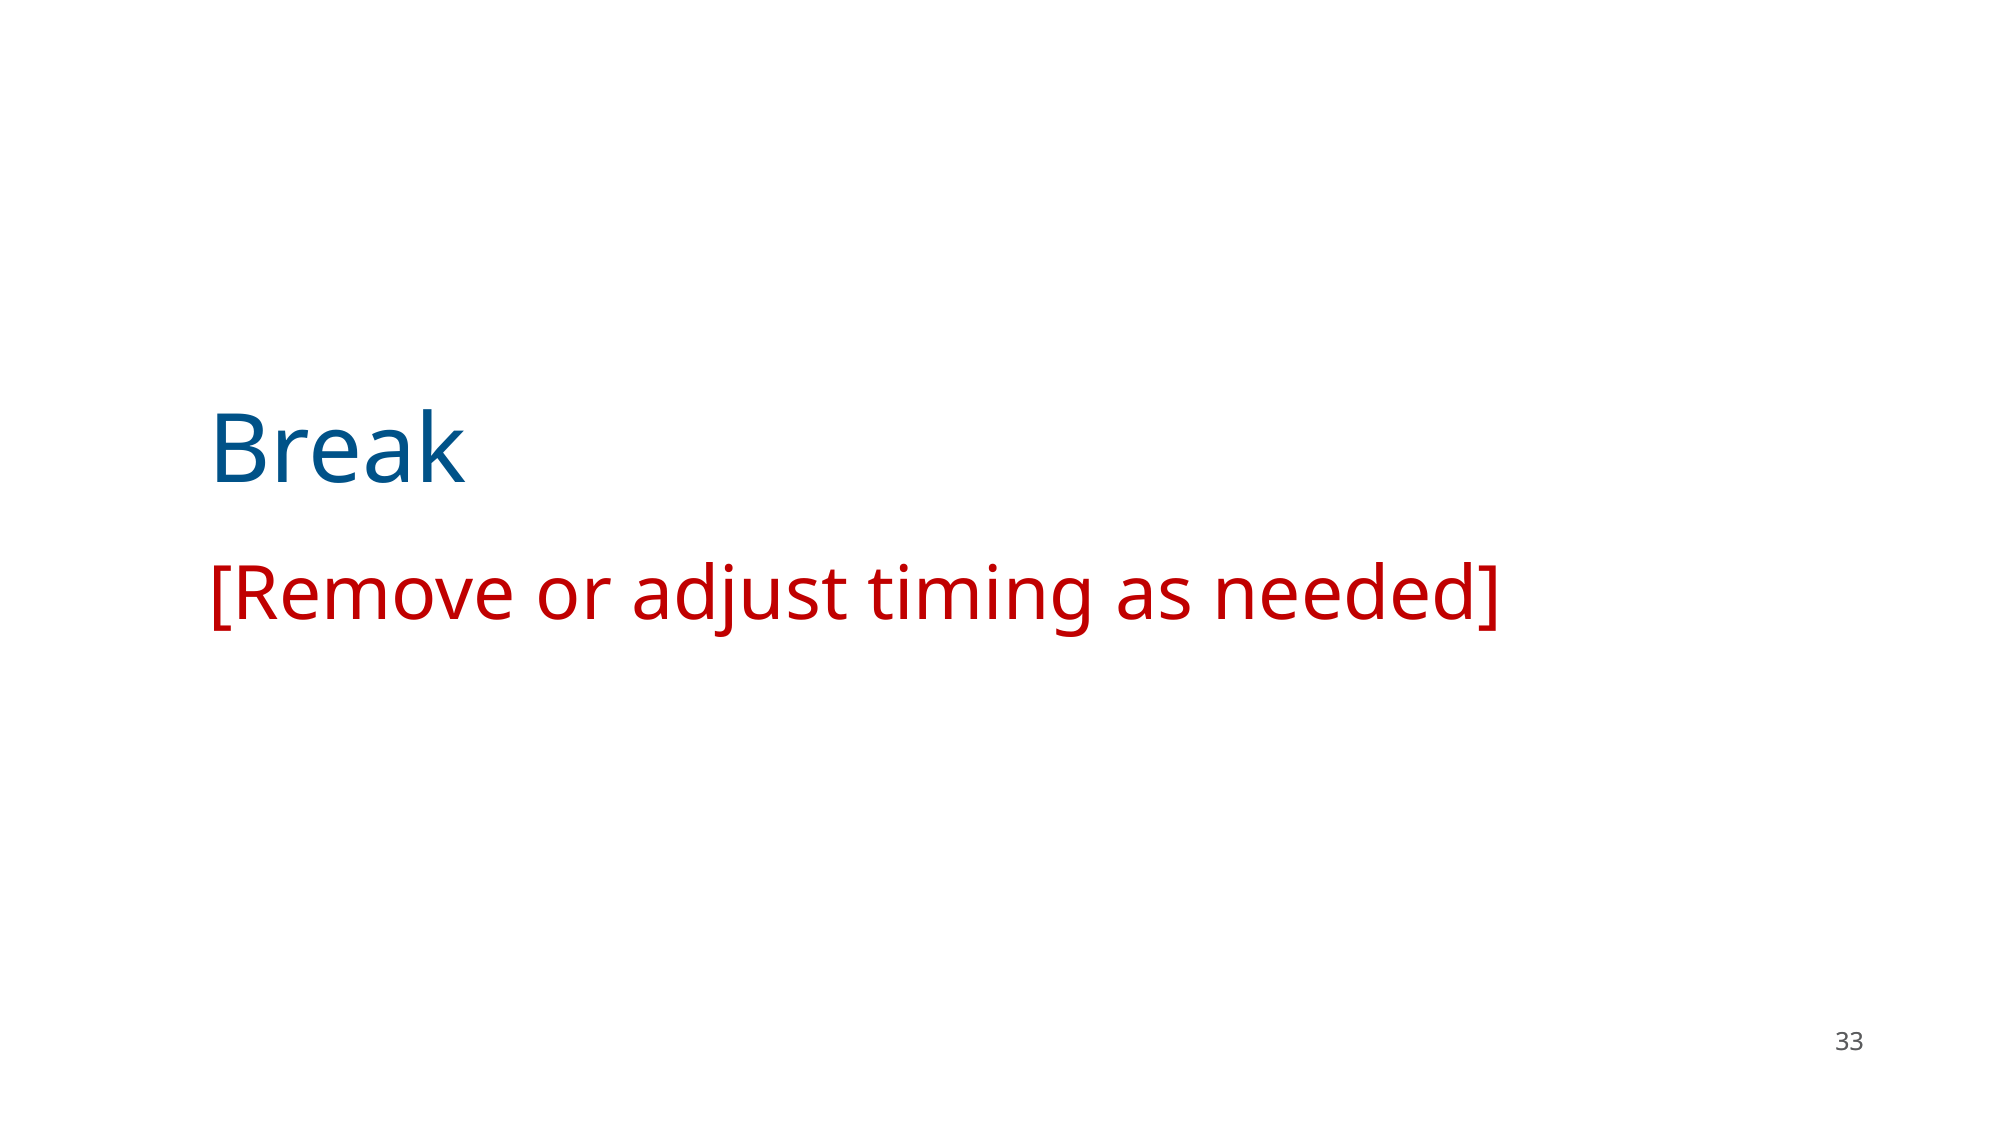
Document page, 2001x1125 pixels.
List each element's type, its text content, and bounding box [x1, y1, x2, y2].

title Break [197, 377, 1797, 522]
subtitle [Remove or adjust timing as needed] [197, 525, 1797, 635]
slide_number 33 [1728, 1012, 1879, 1073]
